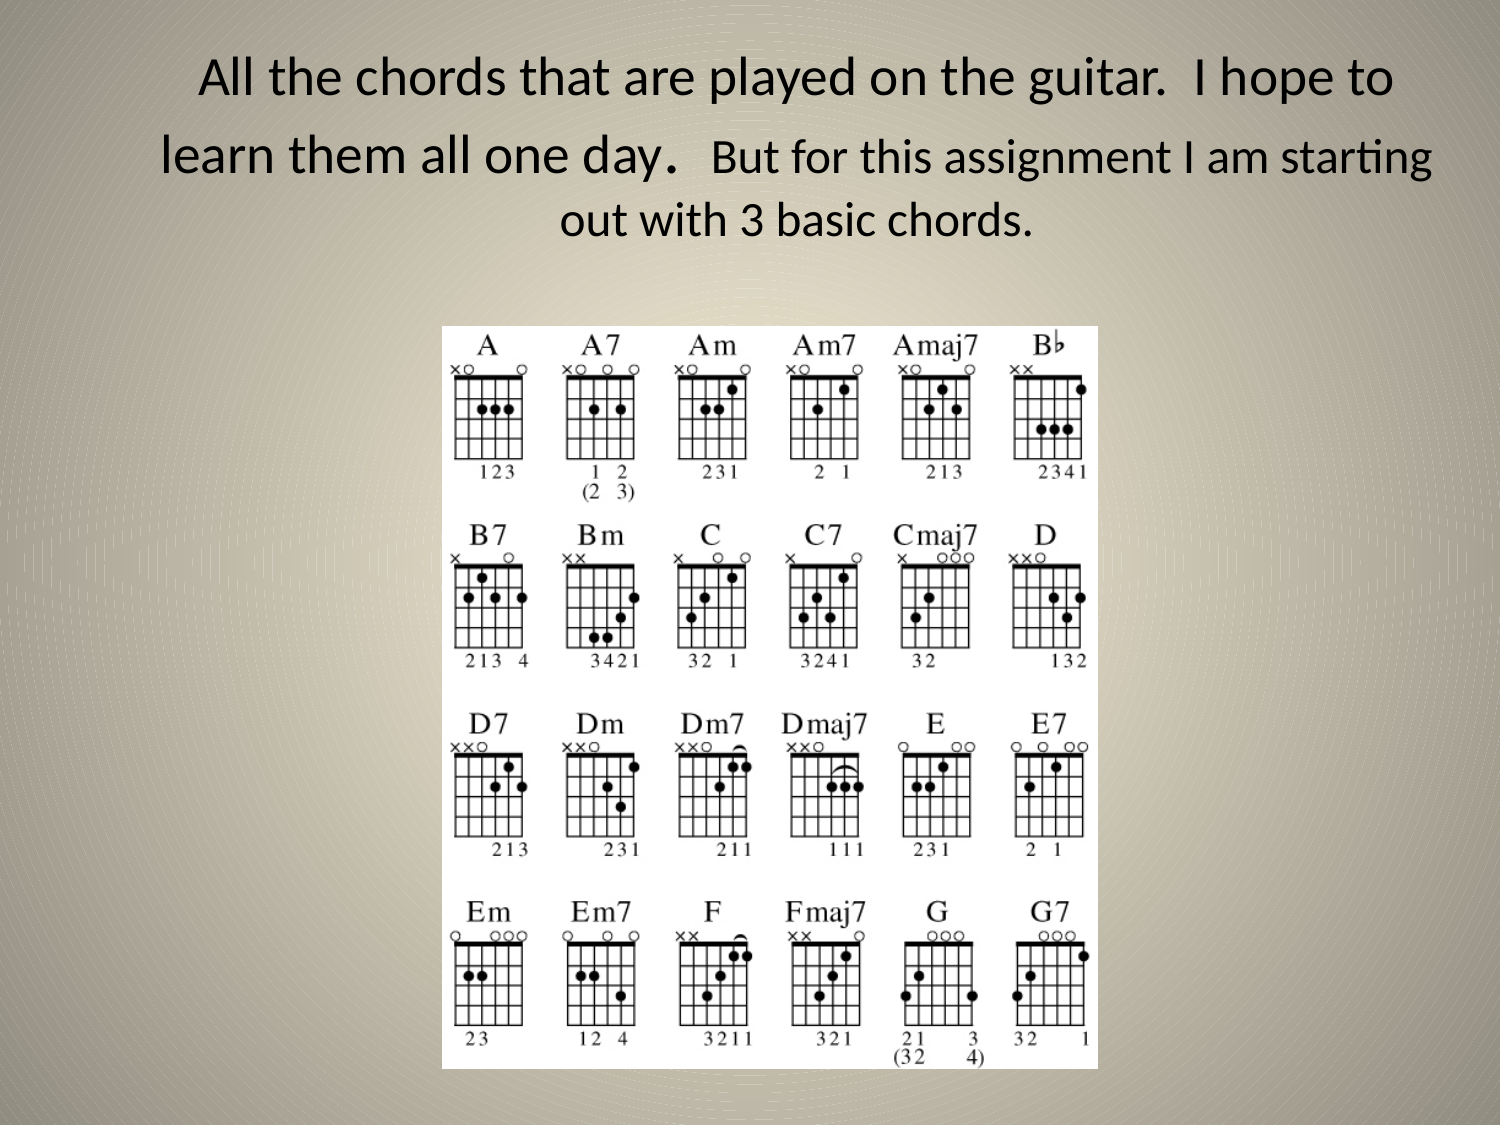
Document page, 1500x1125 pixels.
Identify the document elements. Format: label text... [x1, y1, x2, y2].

title All the chords that are played on the guitar. I hope to learn them all one day. But for this assignment I am starting out with 3 basic chords. [123, 30, 1471, 256]
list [442, 325, 1098, 1069]
